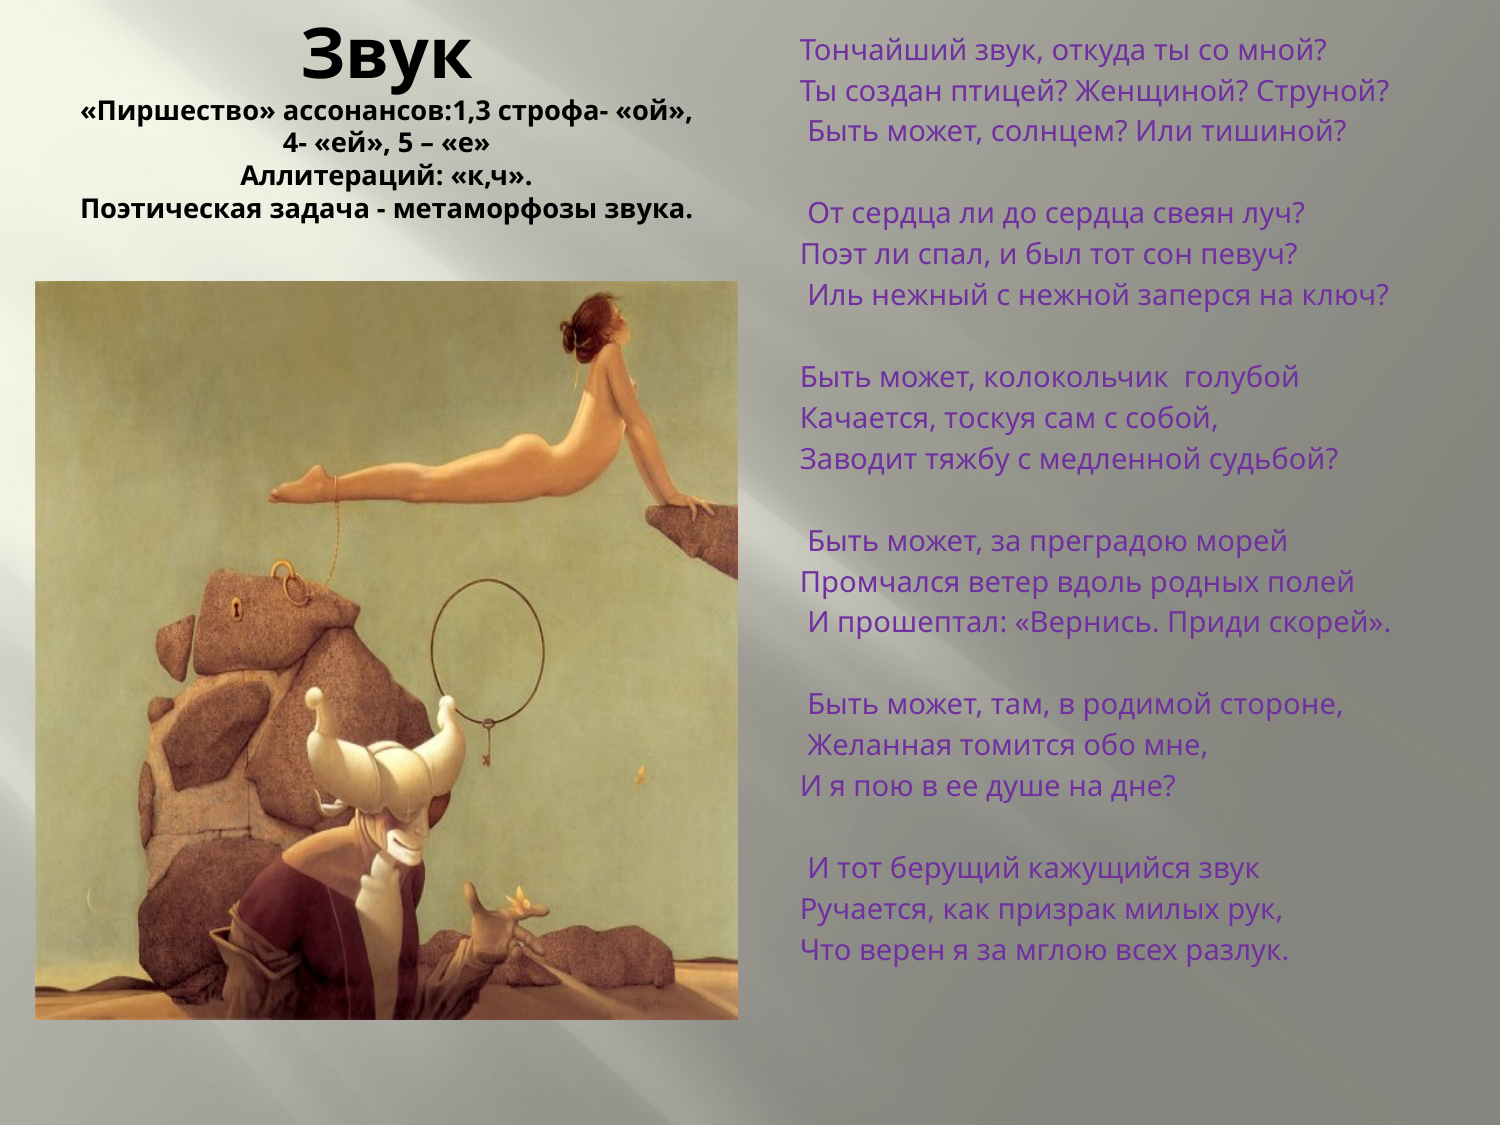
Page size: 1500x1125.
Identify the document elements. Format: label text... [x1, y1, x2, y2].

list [34, 280, 738, 1020]
title Звук «Пиршество» ассонансов:1,3 строфа- «ой», 4- «ей», 5 – «е» Аллитераций: «к,ч». Поэтическая задача - метаморфозы звука. [0, 0, 774, 233]
list Тончайший звук, откуда ты со мной? Ты создан птицей? Женщиной? Струной? Быть может, солнцем? Или тишиной? От сердца ли до сердца свеян луч? Поэт ли спал, и был тот сон певуч? Иль нежный с нежной заперся на ключ? Быть может, колокольчик голубой Качается, тоскуя сам с собой, Заводит тяжбу с медленной судьбой? Быть может, за преградою морей Промчался ветер вдоль родных полей И прошептал: «Вернись. Приди скорей». Быть может, там, в родимой стороне, Желанная томится обо мне, И я пою в ее душе на дне? И тот берущий кажущийся звук Ручается, как призрак милых рук, Что верен я за мглою всех разлук. [762, 23, 1425, 1090]
